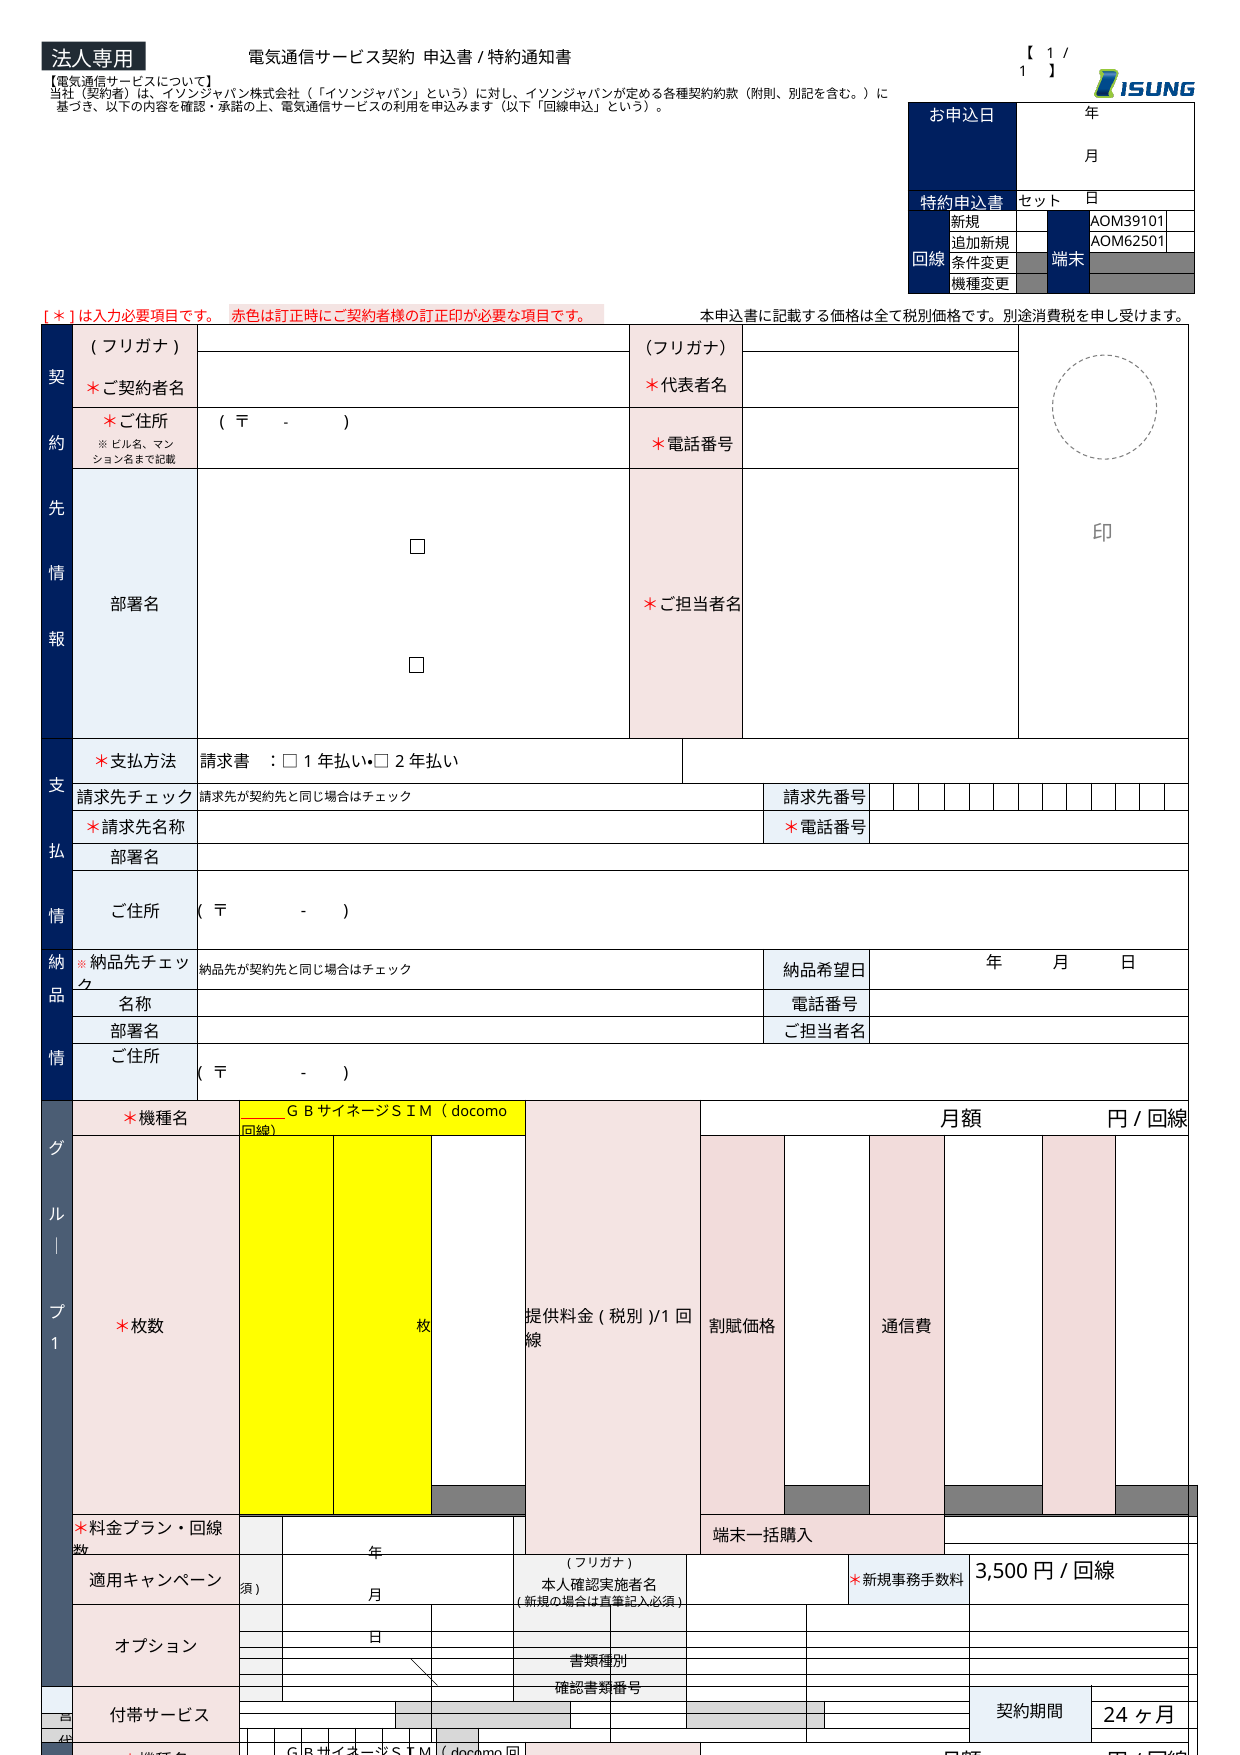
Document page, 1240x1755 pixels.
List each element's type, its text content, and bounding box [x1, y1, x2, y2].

table_cell 3,500円/回線 [970, 1555, 1188, 1604]
table_cell 部署名 [73, 469, 197, 738]
table_cell [785, 1136, 869, 1514]
table_cell ＊新規事務手数料 [849, 1555, 969, 1604]
table_cell 特約申込書 [909, 191, 1016, 210]
table_cell ＊電話番号 [630, 408, 742, 468]
table_cell [870, 1017, 1188, 1043]
table_cell [870, 811, 1188, 843]
table_cell [970, 1632, 1188, 1658]
table_cell [1067, 784, 1091, 810]
table_cell [611, 1687, 806, 1713]
table_cell 機種変更 [950, 274, 1016, 293]
table_header [743, 325, 1018, 351]
table_cell [894, 784, 918, 810]
table_cell グ ル ｜ プ 1 [42, 1101, 72, 1686]
table_cell 請求先番号 [764, 784, 869, 810]
table_cell [611, 1632, 806, 1658]
table_cell 端末一括購入 [701, 1515, 944, 1554]
table_cell ( 〒 - ) [198, 408, 629, 468]
table_cell [945, 784, 969, 810]
table_cell [970, 1605, 1188, 1631]
table_cell ＧBサイネージＳＩＭ（docomo回線） [240, 1101, 525, 1135]
table_cell [198, 990, 763, 1016]
table_cell [611, 1714, 806, 1742]
table_cell [970, 1659, 1188, 1686]
table_cell ＊料金プラン・回線数 [73, 1515, 239, 1554]
table_cell [870, 784, 893, 810]
table_cell AOM62501 [1090, 232, 1166, 252]
table_cell [432, 1714, 610, 1742]
table_cell [240, 1605, 431, 1631]
table_cell 部署名 [73, 844, 197, 870]
table_cell 提供料金(税別)/1回線 [526, 1101, 700, 1554]
table_cell [1043, 1136, 1115, 1514]
table_cell ＊電話番号 [764, 811, 869, 843]
table_cell [1017, 253, 1047, 273]
table_cell [240, 1555, 848, 1604]
table_cell 名称 [73, 990, 197, 1016]
table_cell 回線 [909, 211, 949, 293]
table_cell 適用キャンペーン [73, 1555, 239, 1604]
table_cell [807, 1632, 969, 1658]
text_box 本申込書に記載する価格は全て税別価格です。別途消費税を申し受けます。 [697, 306, 1198, 325]
table_cell [240, 1632, 431, 1658]
table_cell 請求書 ：□1年払い・□2年払い [198, 739, 682, 783]
table_cell [945, 1515, 1188, 1554]
table_cell ＊支払方法 [73, 739, 197, 783]
table_cell [1189, 1517, 1197, 1543]
text_box [1052, 355, 1157, 460]
table_cell 新規 [950, 211, 1016, 231]
text_box [409, 657, 424, 673]
table_cell [1116, 1136, 1188, 1514]
table_cell 契約期間 [970, 1687, 1091, 1742]
table_cell 付帯サービス [73, 1687, 239, 1742]
table_cell 枚 [334, 1136, 431, 1514]
table_cell 割賦価格 [701, 1136, 784, 1514]
table_cell [1017, 274, 1047, 293]
table_cell ＊機種名 [73, 1743, 239, 1755]
table_cell [743, 469, 1018, 738]
table_cell [42, 1714, 72, 1742]
table_cell [807, 1687, 969, 1713]
table_cell [240, 1714, 431, 1742]
table_cell 部署名 [73, 1017, 197, 1043]
table_cell [198, 352, 629, 407]
table_cell [1017, 211, 1047, 231]
table_cell [1116, 784, 1139, 810]
table_cell [1165, 784, 1188, 810]
table_cell [743, 408, 1018, 468]
table_cell 請求先チェック [73, 784, 197, 810]
table_cell 端末 [1048, 211, 1089, 293]
table_cell [198, 469, 629, 738]
table_cell [1092, 784, 1115, 810]
table_cell ご担当者名 [764, 1017, 869, 1043]
table_cell ＊ご住所 ※ビル名、マン ション名まで記載 [73, 408, 197, 468]
table_cell [240, 1515, 525, 1554]
table_cell 納品希望日 [764, 950, 869, 989]
table_cell 支 払 情 報 [42, 739, 72, 949]
table_cell [240, 1659, 431, 1686]
table_cell 電話番号 [764, 990, 869, 1016]
table_cell [611, 1605, 806, 1631]
table_cell [970, 784, 993, 810]
table_cell [870, 990, 1188, 1016]
table_cell [198, 1017, 763, 1043]
text_box 電気通信サービス契約 申込書/特約通知書 [245, 46, 925, 67]
text_box [＊]は入力必要項目です。 [41, 306, 215, 324]
table_cell AOM39101 [1090, 211, 1166, 231]
table_header イソンジャパン使用欄 [1189, 1486, 1197, 1516]
table_cell ( 〒 - ) [198, 871, 1188, 949]
table_cell [1167, 211, 1194, 231]
table_header [198, 325, 629, 351]
table_cell [945, 1136, 1042, 1514]
table_cell [432, 1136, 525, 1514]
text_box 【 1 / 1 】 [1016, 43, 1119, 79]
table_cell [1167, 232, 1194, 252]
table_cell ご住所 [73, 871, 197, 949]
table_cell [42, 1687, 72, 1713]
table_cell [240, 1687, 431, 1713]
table_cell 24ヶ月 [1092, 1687, 1188, 1742]
table_cell [198, 844, 1188, 870]
text_box [410, 539, 425, 554]
table_cell [807, 1659, 969, 1686]
text_box 【電気通信サービスについて】 当社（契約者）は、イソンジャパン株式会社（「イソンジャパン」という）に対し、イソンジャパンが定める各種契約約款（附則、別記を含む。）に基づき、以下の内容を確認・承諾の上、電気通信サービスの利用を申込みます（以下「回線申込」という）。 [41, 75, 896, 114]
table_cell 通信費 [870, 1136, 944, 1514]
table_cell [432, 1605, 610, 1631]
table_cell ＧBサイネージＳＩＭ（docomo回線） [240, 1743, 525, 1755]
table_cell [1189, 1729, 1197, 1755]
table_header 契 約 先 情 報 [42, 325, 72, 738]
table_header 印 [1019, 325, 1188, 738]
table_cell グ ル ｜ プ 2 [42, 1743, 72, 1755]
table_cell [1189, 1648, 1197, 1674]
table_cell 提供料金(税別)/1回線 [526, 1743, 700, 1755]
table_cell 納 品 情 報 [42, 950, 72, 1100]
table_cell 条件変更 [950, 253, 1016, 273]
table_cell [1019, 784, 1042, 810]
table_header 年 月 日 [1017, 103, 1194, 190]
table_cell [1090, 274, 1194, 293]
table_cell [1017, 232, 1047, 252]
table_cell [994, 784, 1018, 810]
table_cell [611, 1659, 806, 1686]
table_cell ＊請求先名称 [73, 811, 197, 843]
table_cell [919, 784, 944, 810]
table_cell ＊枚数 [73, 1136, 239, 1514]
table_cell ＊機種名 [73, 1101, 239, 1135]
text_box 法人専用 [41, 41, 146, 71]
table_cell オプション [73, 1605, 239, 1686]
table_header お申込日 [909, 103, 1016, 190]
table_cell [432, 1659, 610, 1686]
table_cell 追加新規 [950, 232, 1016, 252]
table_cell [1189, 1544, 1197, 1647]
picture [1094, 69, 1195, 99]
table_cell ＊ご担当者名 [630, 469, 742, 738]
table_header （フリガナ） ＊代表者名 [630, 325, 742, 407]
text_box 赤色は訂正時にご契約者様の訂正印が必要な項目です。 [229, 304, 605, 324]
table_cell [743, 352, 1018, 407]
table_cell [1043, 784, 1066, 810]
table_cell [432, 1632, 610, 1658]
table_cell [1140, 784, 1164, 810]
table_cell [1189, 1675, 1197, 1701]
table_cell [198, 811, 763, 843]
table_cell 月額 円/回線 [701, 1743, 1188, 1755]
table_cell [1090, 253, 1194, 273]
table_cell [807, 1714, 969, 1742]
table_cell ご住所 [73, 1044, 197, 1100]
table_cell [807, 1605, 969, 1631]
table_cell セット [1017, 191, 1194, 210]
table_cell 月額 円/回線 [701, 1101, 1188, 1135]
table_cell 年 月 日 [870, 950, 1188, 989]
table_cell [432, 1687, 610, 1713]
table_cell [1189, 1702, 1197, 1728]
table_cell ( 〒 - ) [198, 1044, 1188, 1100]
table_header (フリガナ) ＊ご契約者名 [73, 325, 197, 407]
table_cell 納品先が契約先と同じ場合はチェック [198, 950, 763, 989]
table_cell [240, 1136, 333, 1514]
table_cell 請求先が契約先と同じ場合はチェック [198, 784, 763, 810]
table_cell [683, 739, 1188, 783]
table_cell ※納品先チェック [73, 950, 197, 989]
